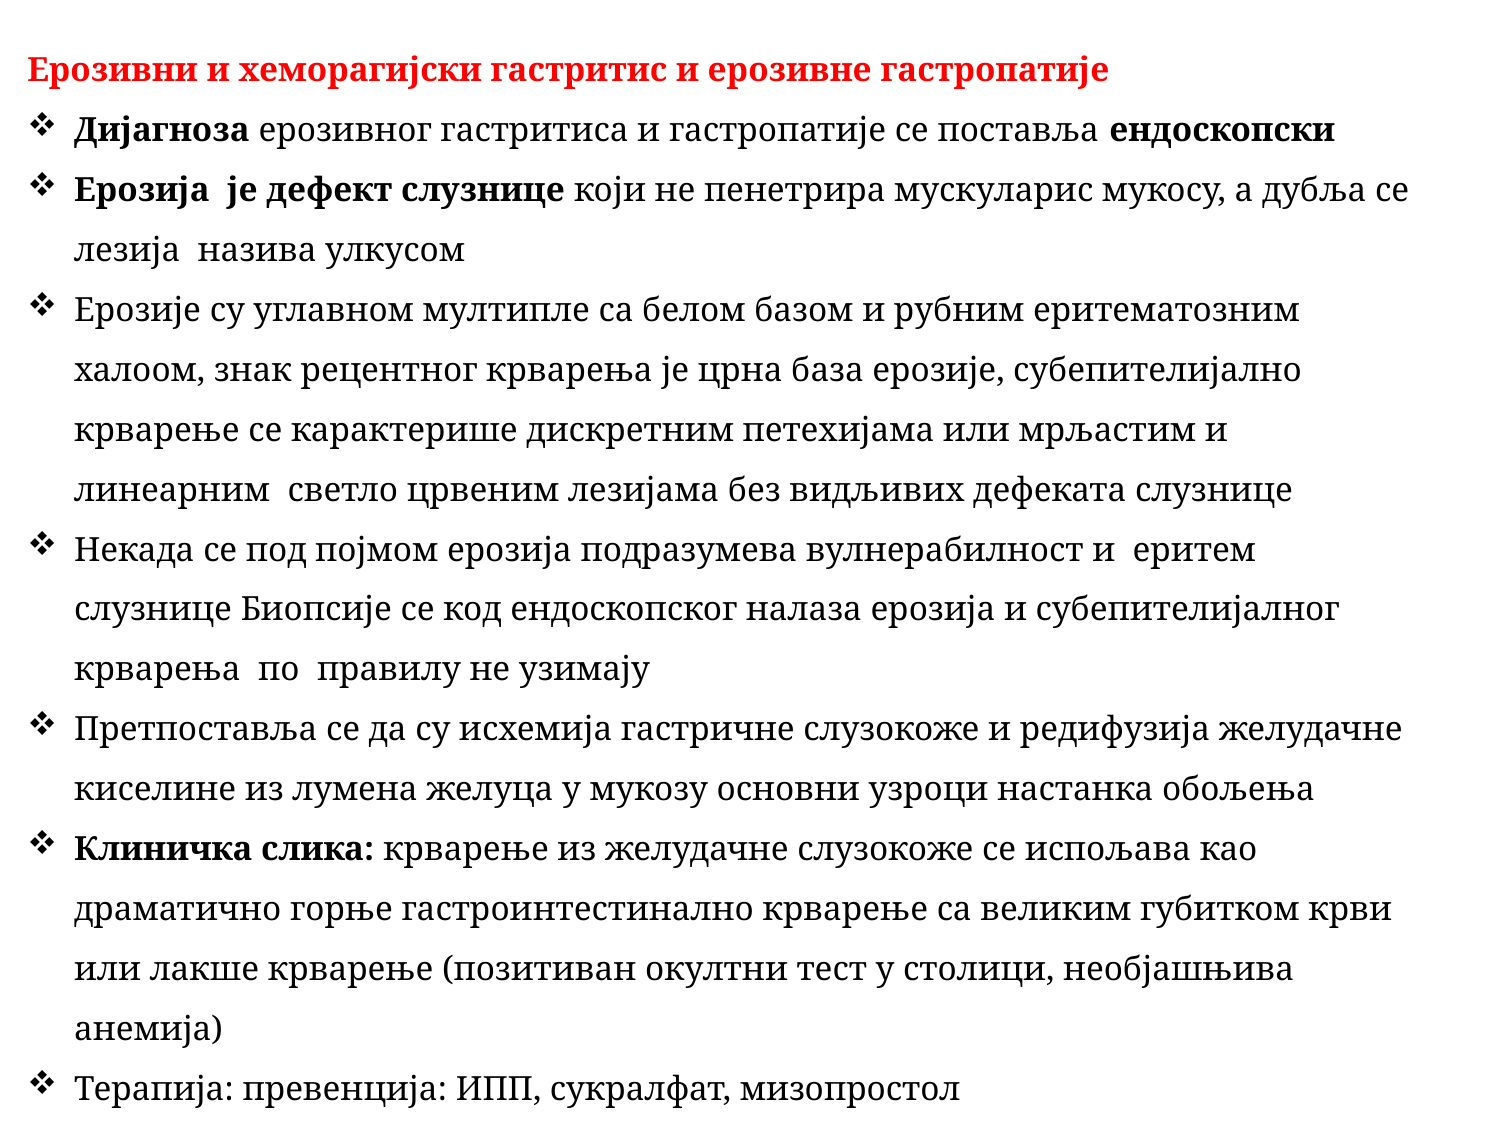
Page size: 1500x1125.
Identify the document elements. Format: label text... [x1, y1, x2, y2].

text_box Ерозивни и хеморагијски гастритис и ерозивне гастропатије Дијагноза ерозивног гастритиса и гастропатије се поставља ендоскопски Ерозија је дефект слузнице који не пенетрира мускуларис мукосу, а дубља се лезија назива улкусом Ерозије су углавном мултипле са белом базом и рубним еритематозним халоом, знак рецентног крварења је црна база ерозије, субепителијално крварење се карактерише дискретним петехијама или мрљастим и линеарним светло црвеним лезијама без видљивих дефеката слузнице Некада се под појмом ерозија подразумева вулнерабилност и еритем слузнице Биопсије се код ендоскопског налаза ерозија и субепителијалног крварења по правилу не узимају Претпоставља се да су исхемија гастричне слузокоже и редифузија желудачне киселине из лумена желуца у мукозу основни узроци настанка обољења Клиничка слика: крварење из желудачне слузокоже се испољава као драматично горње гастроинтестинално крварење са великим губитком крви или лакше крварење (позитиван окултни тест у столици, необјашњива анемија) Терапија: превенција: ИПП, сукралфат, мизопростол [12, 21, 1438, 1114]
